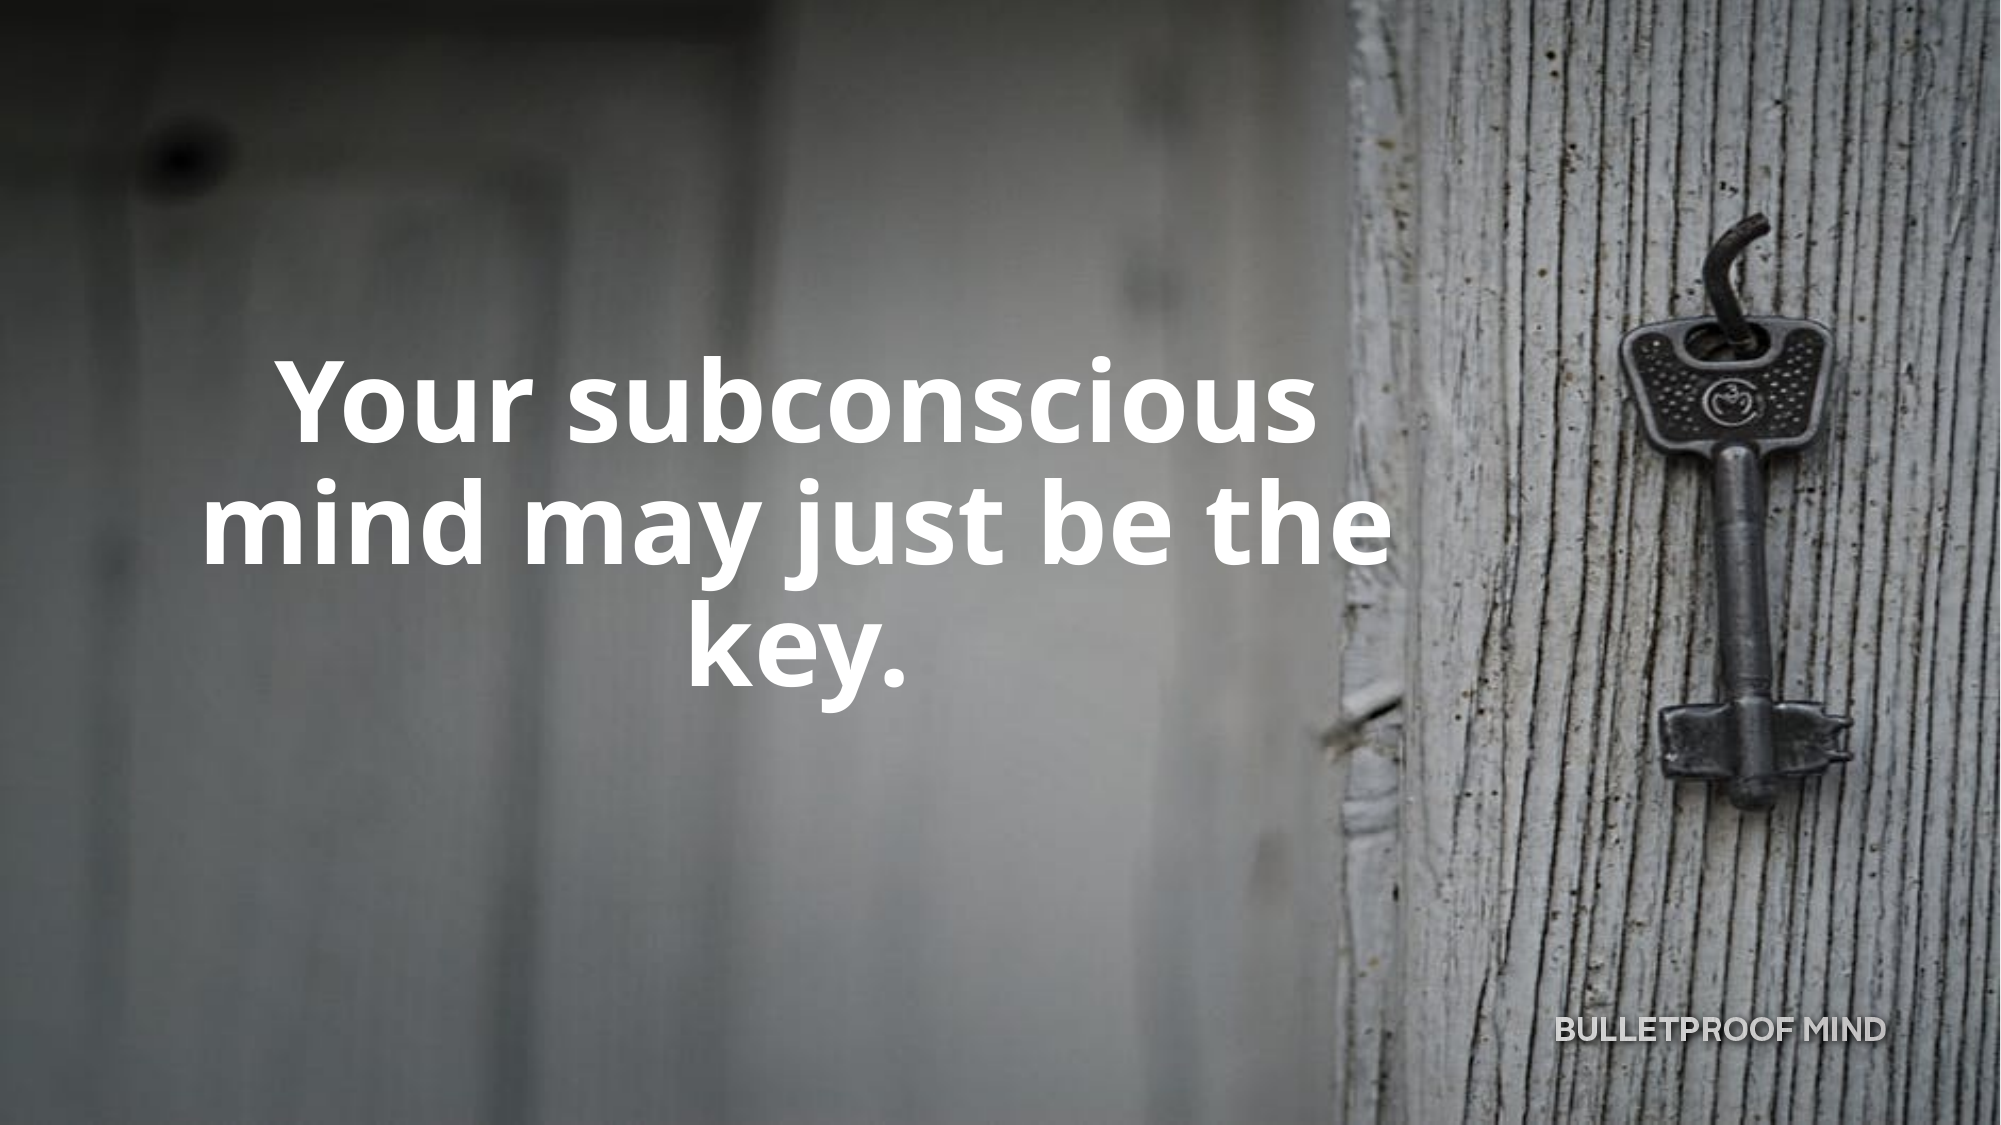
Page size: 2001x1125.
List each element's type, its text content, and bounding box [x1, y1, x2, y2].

title Your subconscious mind may just be the key. [152, 335, 1443, 719]
picture [0, 0, 2001, 1125]
